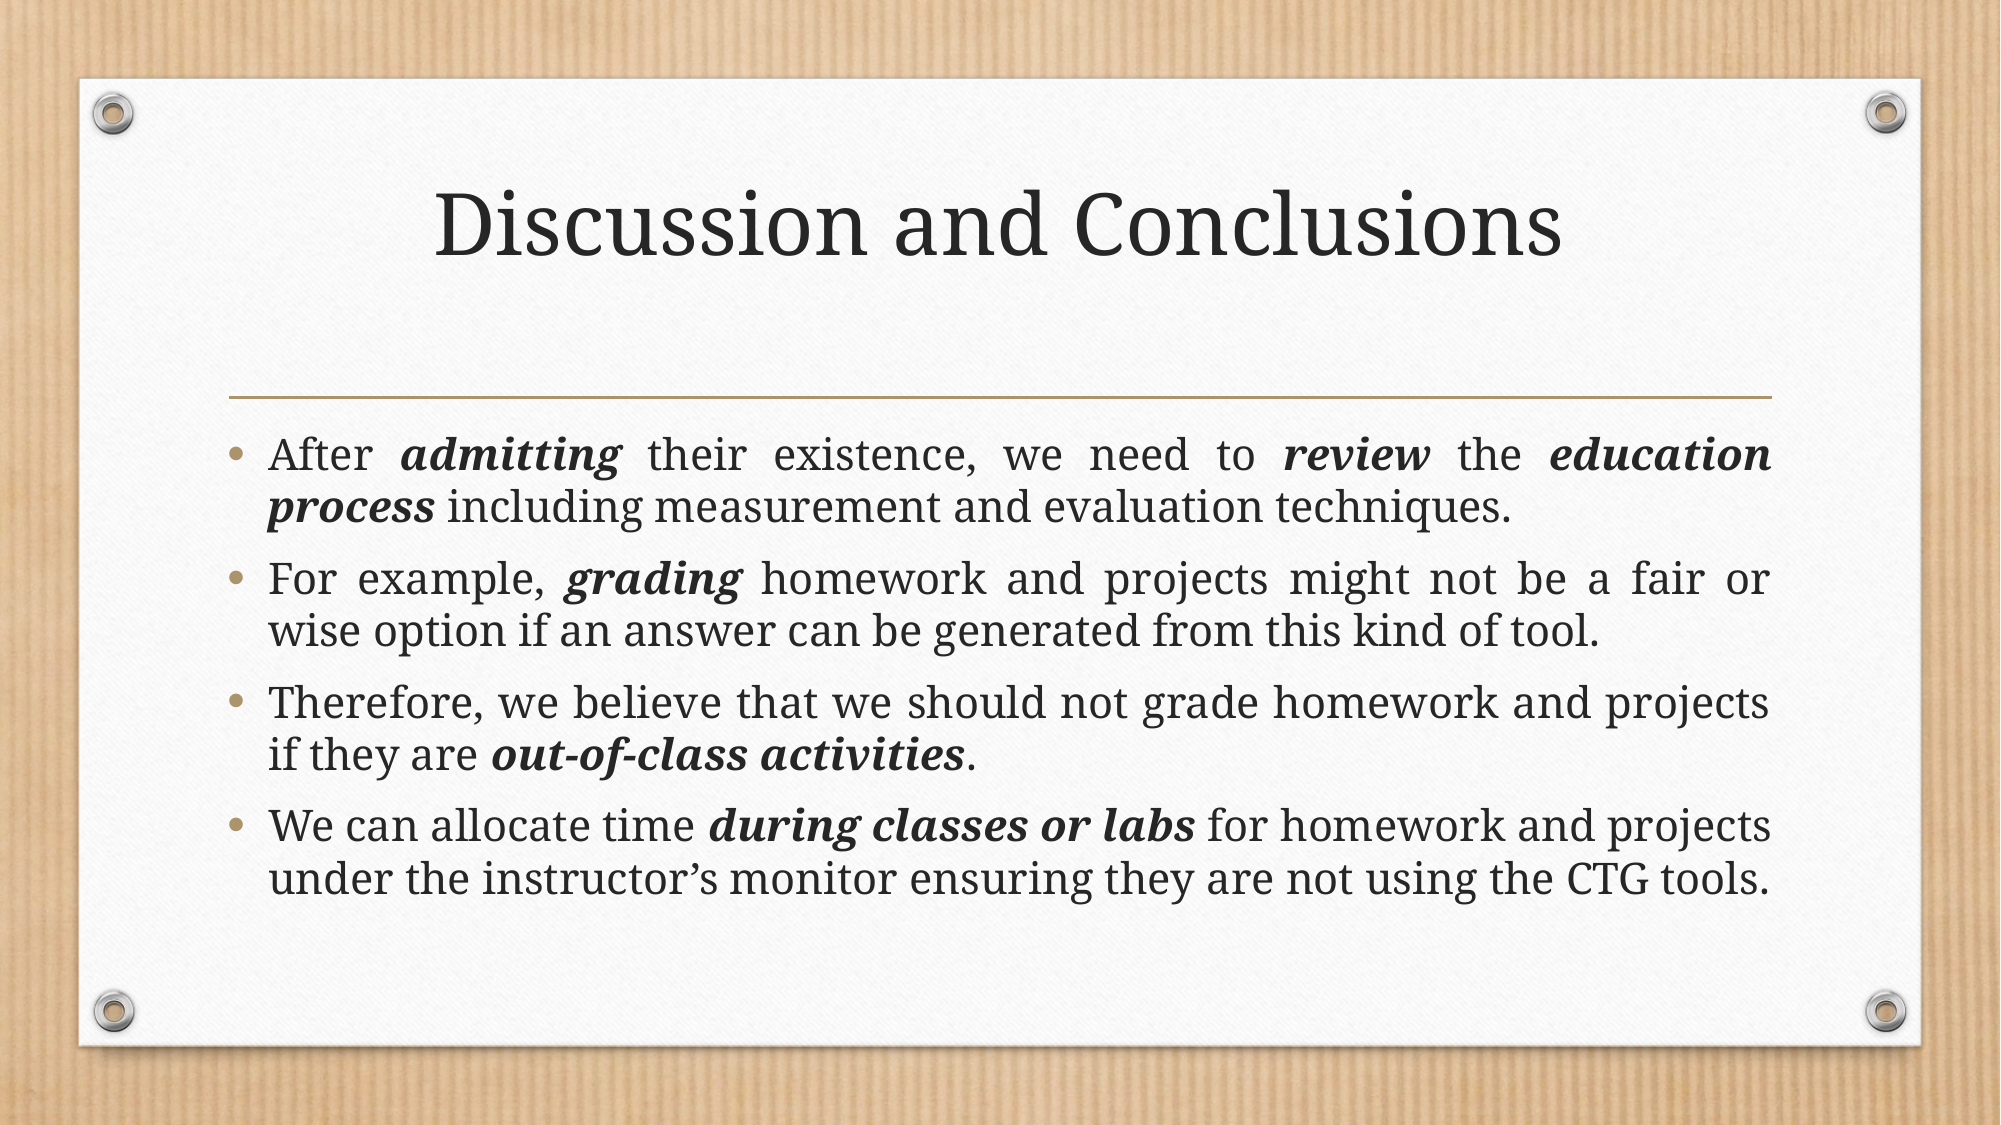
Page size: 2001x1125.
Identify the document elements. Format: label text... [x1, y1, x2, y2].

title Discussion and Conclusions [212, 161, 1788, 375]
picture [0, 0, 2001, 1125]
list After admitting their existence, we need to review the education process including measurement and evaluation techniques. For example, grading homework and projects might not be a fair or wise option if an answer can be generated from this kind of tool. Therefore, we believe that we should not grade homework and projects if they are out-of-class activities. We can allocate time during classes or labs for homework and projects under the instructor’s monitor ensuring they are not using the CTG tools. [212, 419, 1788, 964]
